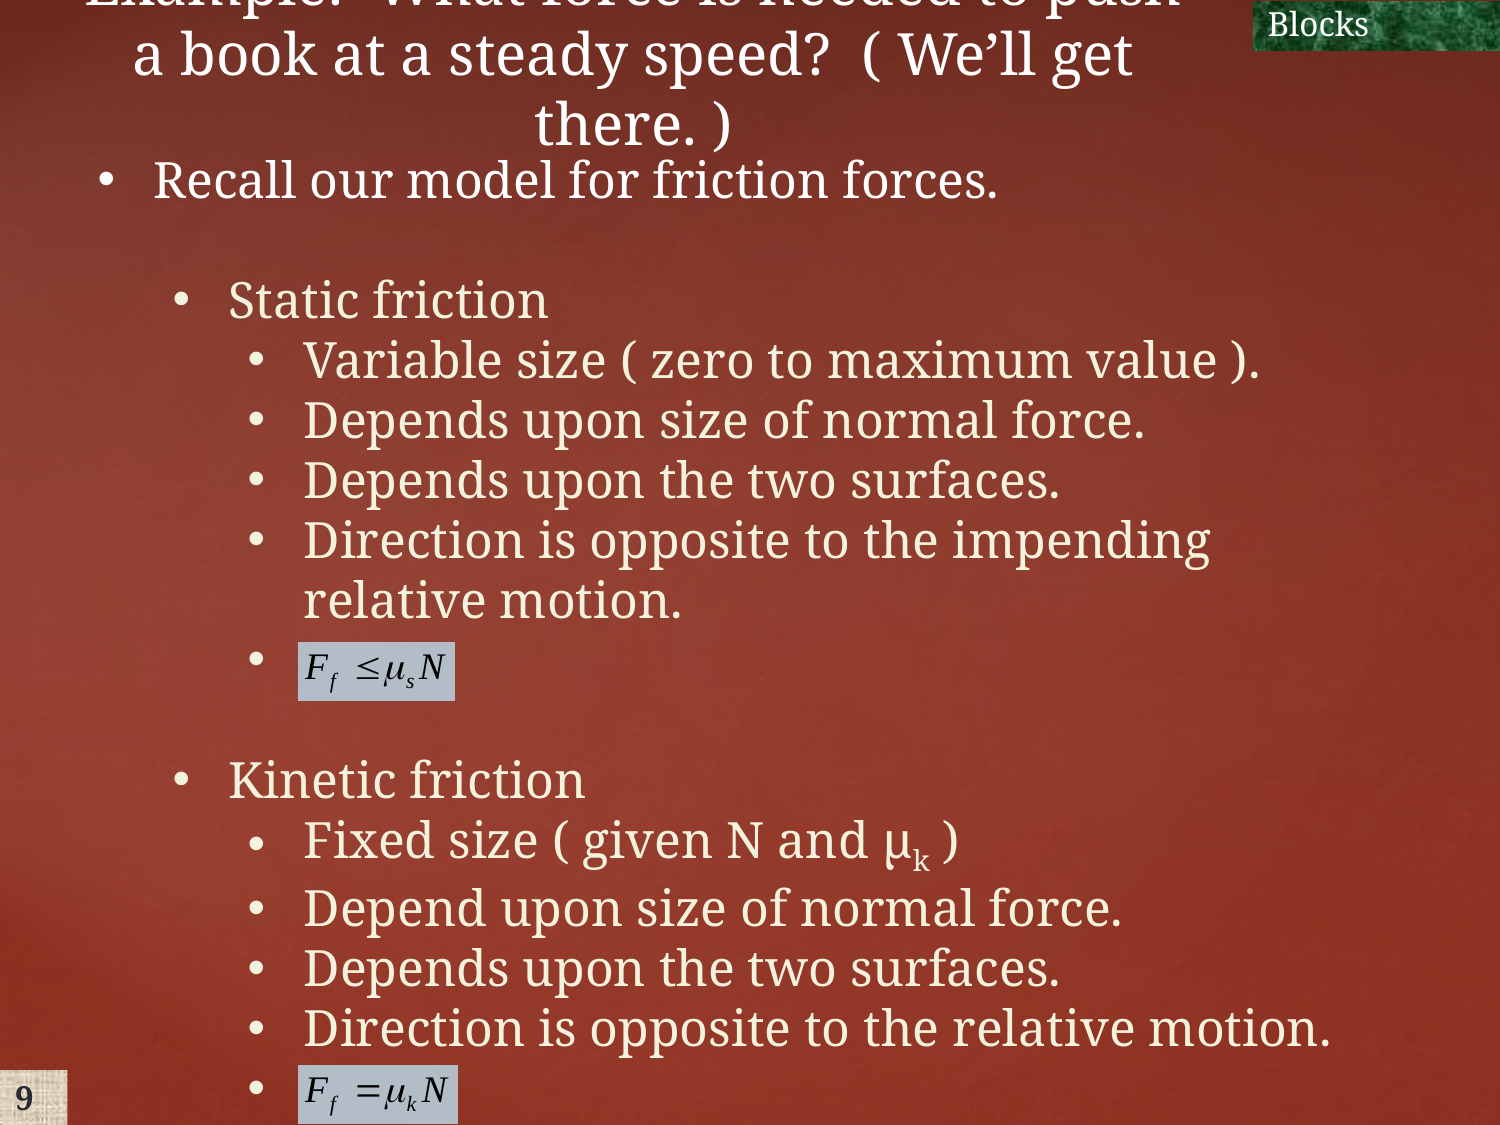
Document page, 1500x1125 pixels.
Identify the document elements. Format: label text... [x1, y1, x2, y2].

text_box Friction Blocks [1252, 1, 1500, 51]
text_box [297, 1064, 459, 1125]
text_box 9 [0, 1070, 68, 1125]
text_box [297, 641, 456, 702]
text_box Recall our model for friction forces. Static friction Variable size ( zero to maximum value ). Depends upon size of normal force. Depends upon the two surfaces. Direction is opposite to the impending relative motion. Kinetic friction Fixed size ( given N and μk ) Depend upon size of normal force. Depends upon the two surfaces. Direction is opposite to the relative motion. [82, 218, 1418, 1125]
text_box Example: What force is needed to push a book at a steady speed? ( We’ll get there. ) [67, 26, 1200, 165]
